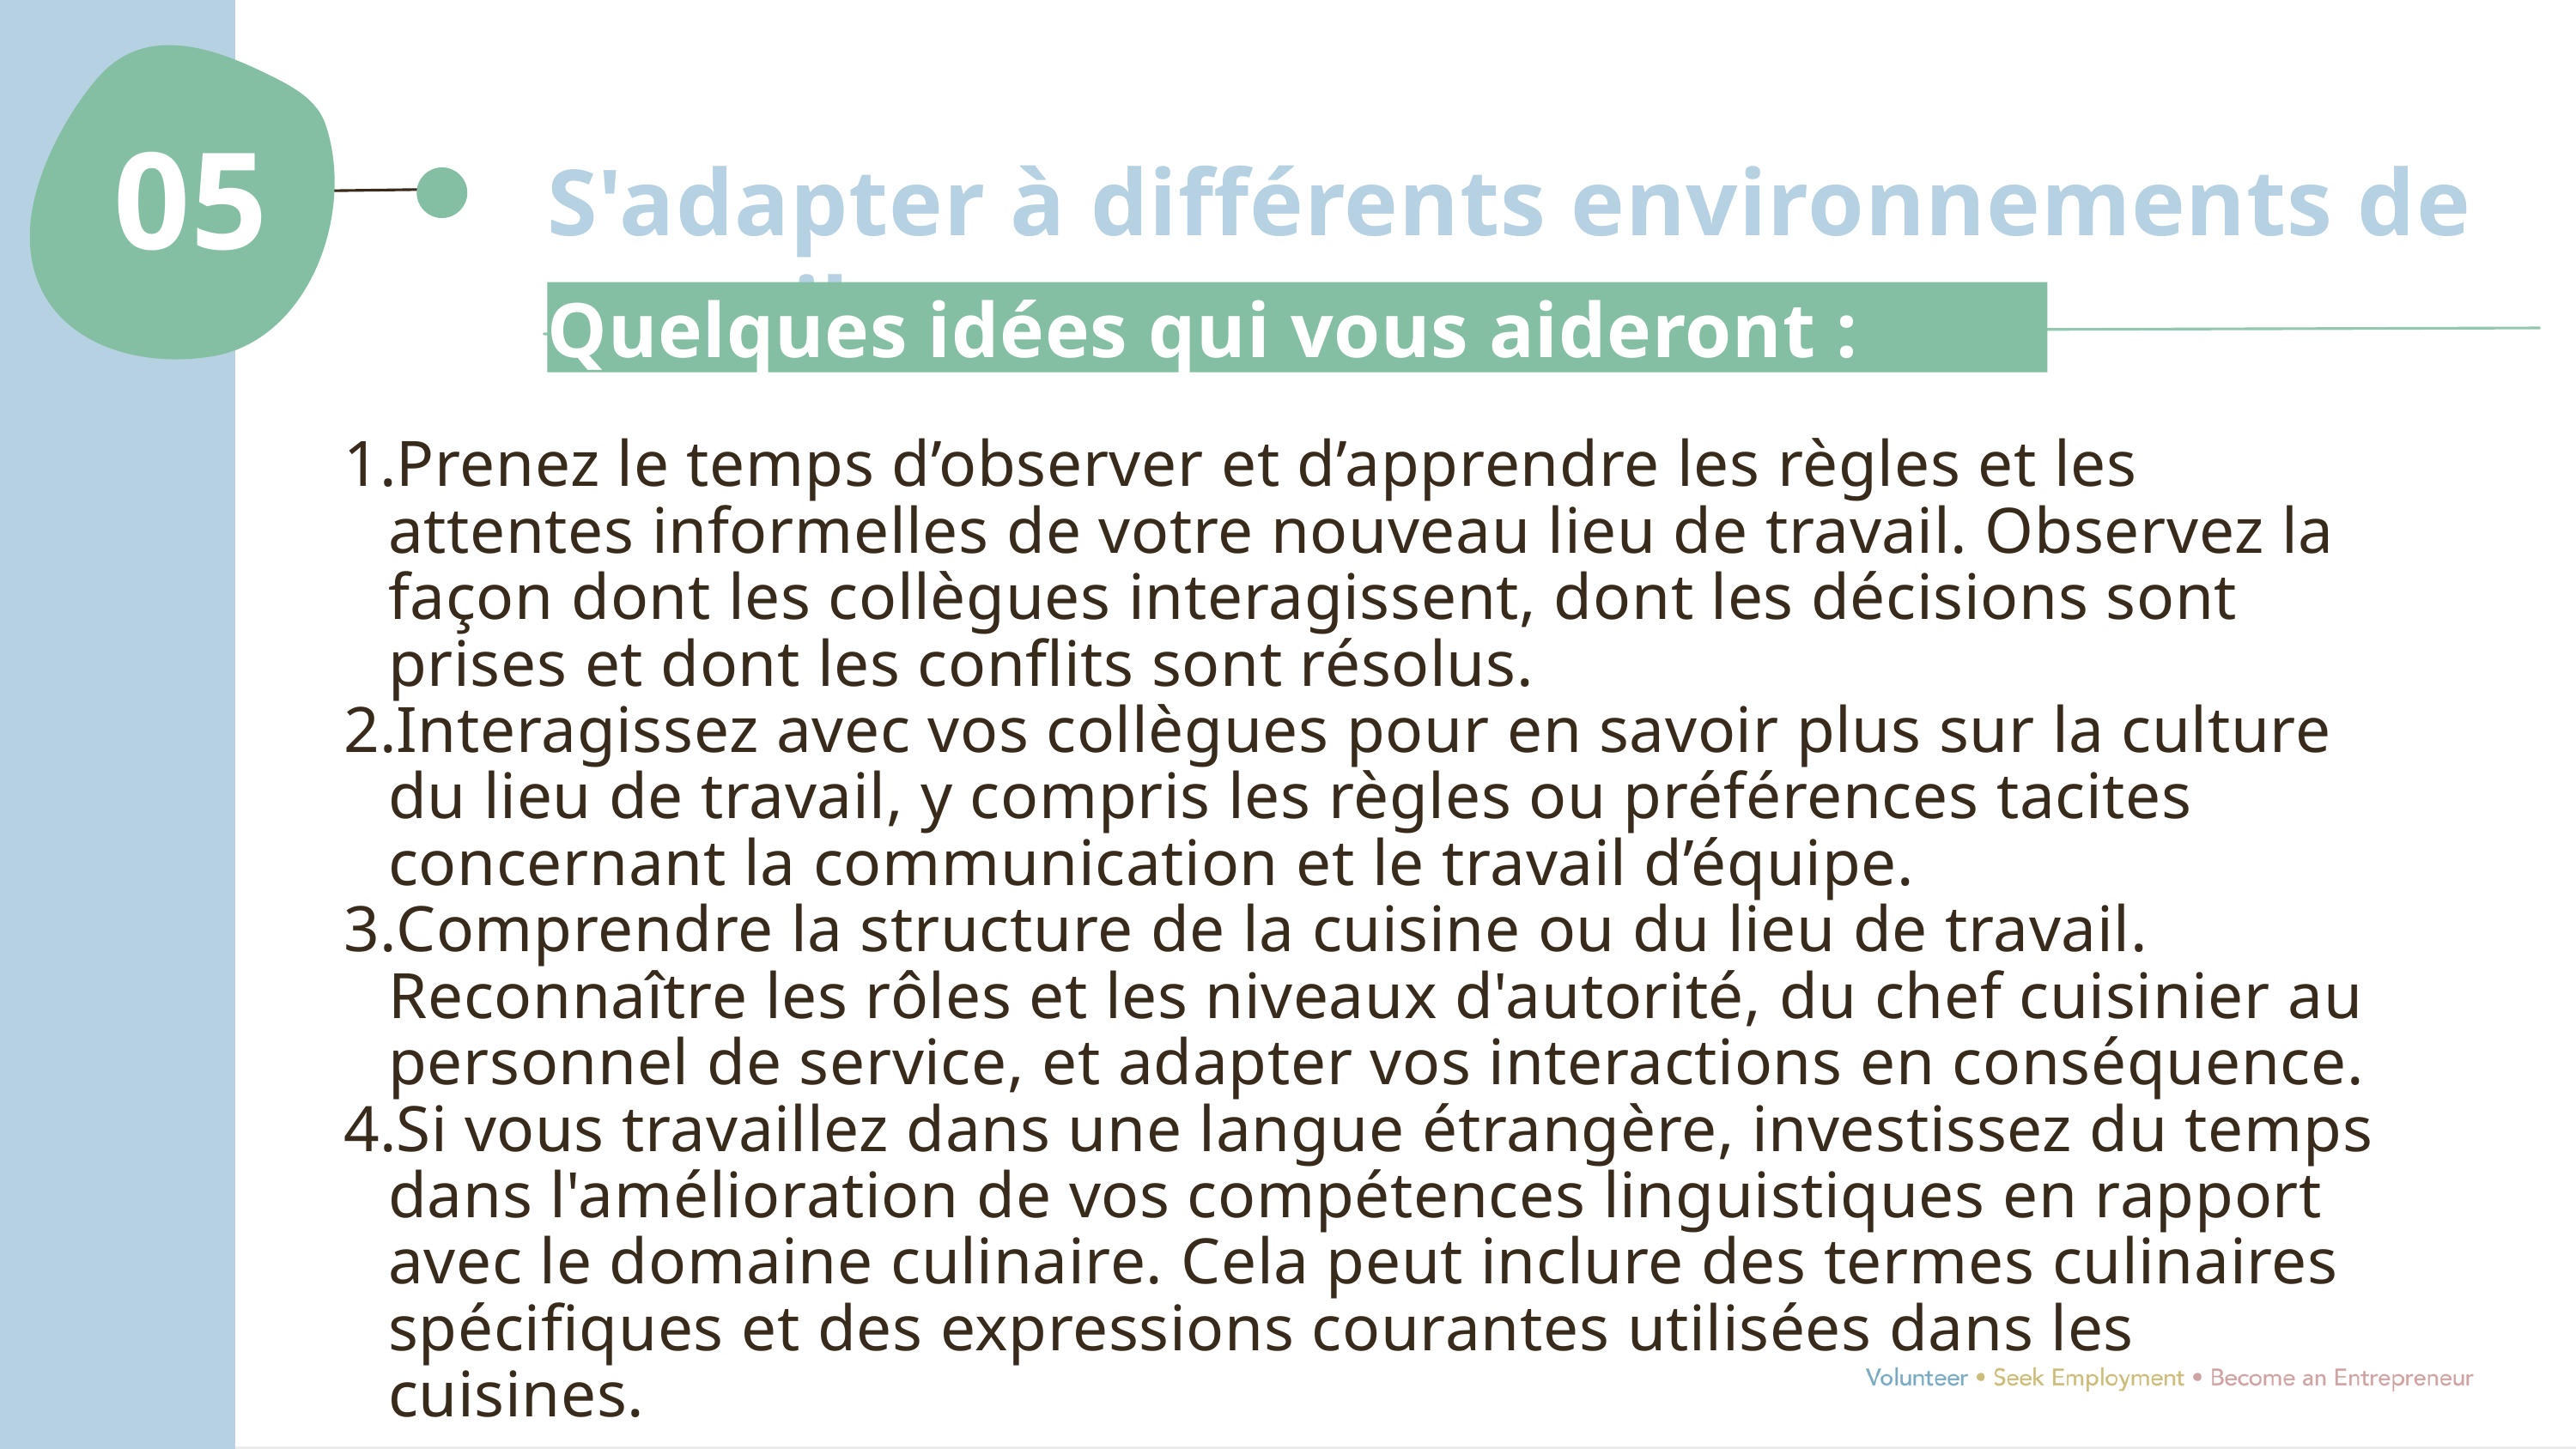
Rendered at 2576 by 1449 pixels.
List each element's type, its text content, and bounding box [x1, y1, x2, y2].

text_box Prenez le temps d’observer et d’apprendre les règles et les attentes informelles de votre nouveau lieu de travail. Observez la façon dont les collègues interagissent, dont les décisions sont prises et dont les conflits sont résolus. Interagissez avec vos collègues pour en savoir plus sur la culture du lieu de travail, y compris les règles ou préférences tacites concernant la communication et le travail d’équipe. Comprendre la structure de la cuisine ou du lieu de travail. Reconnaître les rôles et les niveaux d'autorité, du chef cuisinier au personnel de service, et adapter vos interactions en conséquence. Si vous travaillez dans une langue étrangère, investissez du temps dans l'amélioration de vos compétences linguistiques en rapport avec le domaine culinaire. Cela peut inclure des termes culinaires spécifiques et des expressions courantes utilisées dans les cuisines. [299, 432, 2389, 1430]
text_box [29, 45, 336, 360]
text_box S'adapter à différents environnements de travail [547, 146, 2482, 470]
text_box Quelques idées qui vous aideront : [547, 282, 2048, 373]
text_box [2389, 1347, 2538, 1421]
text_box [242, 1446, 2570, 1449]
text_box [0, 0, 236, 1449]
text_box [416, 167, 468, 219]
